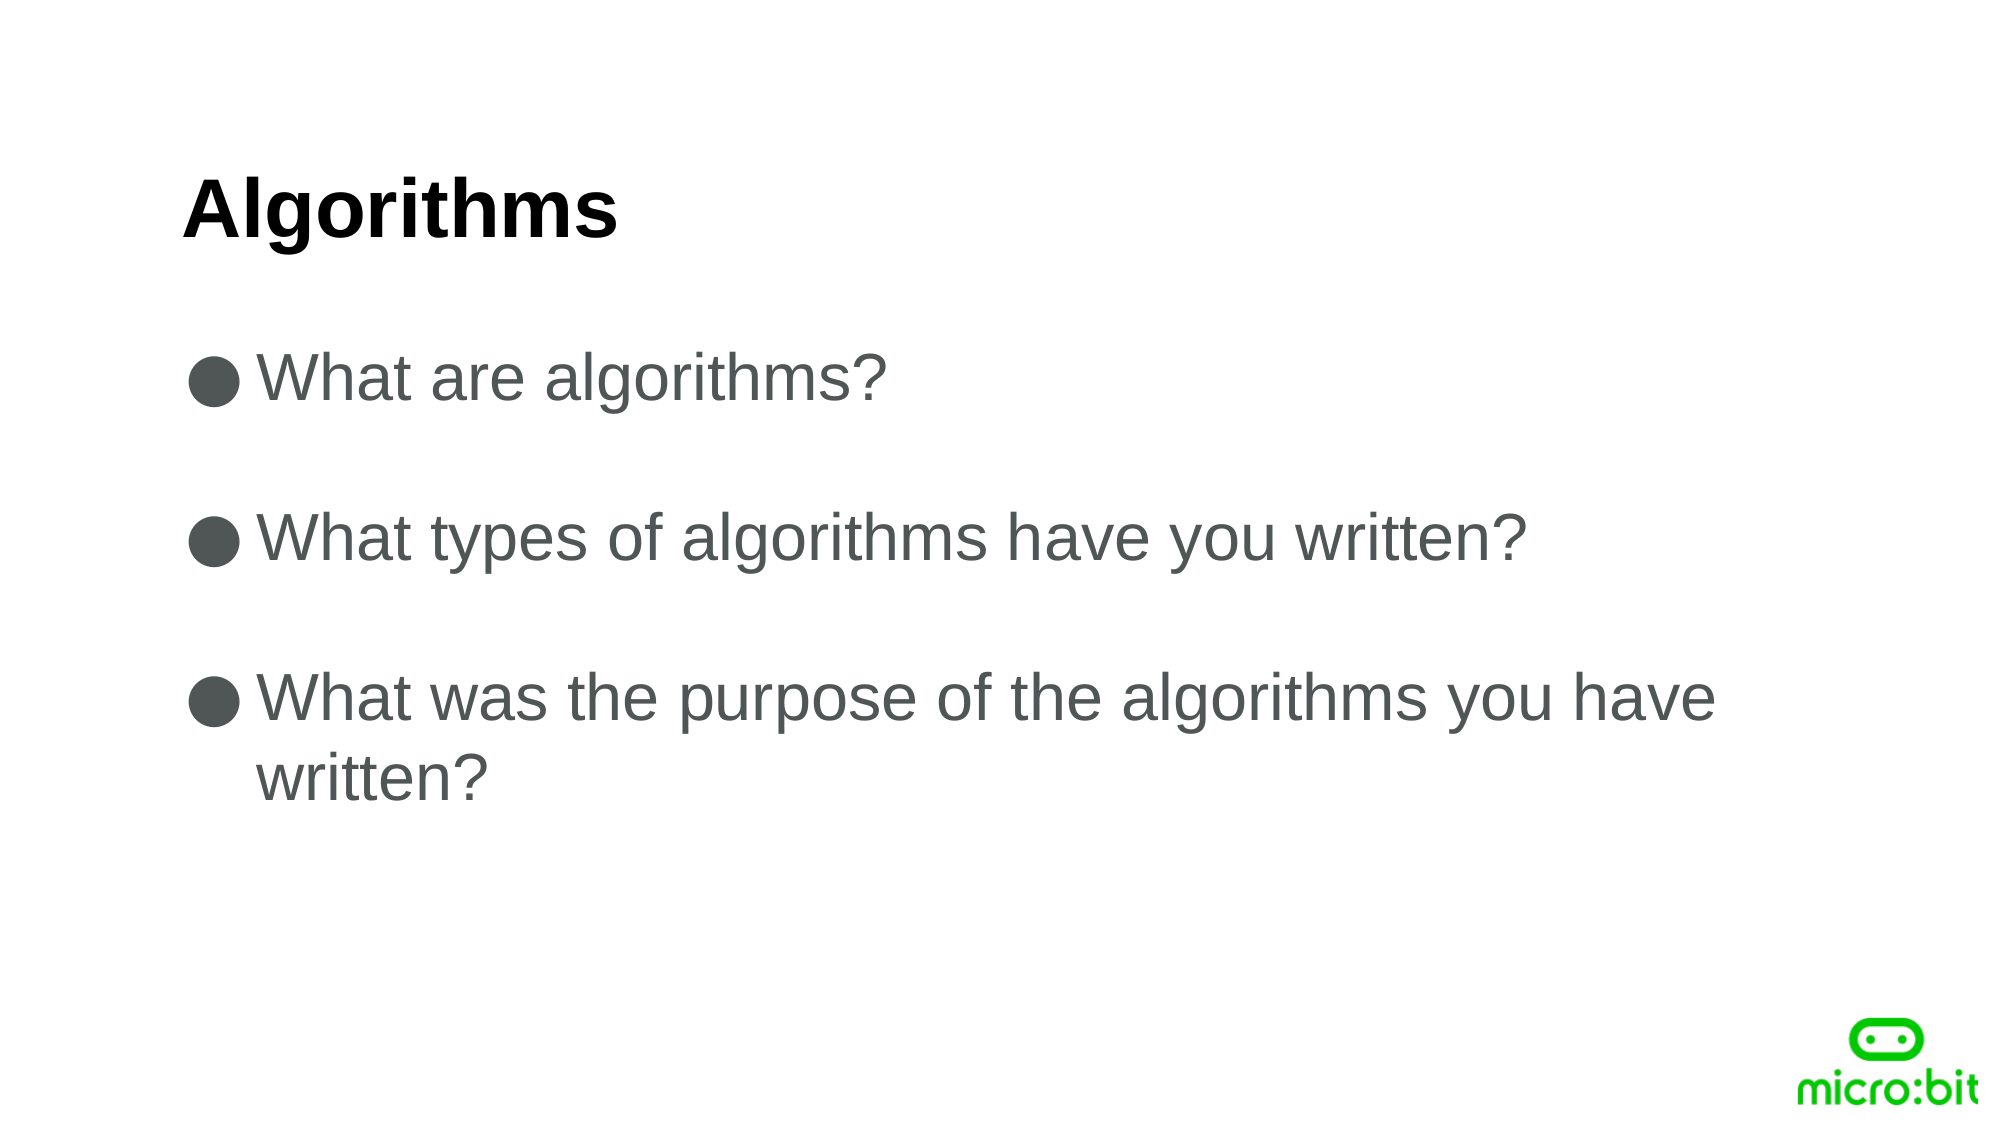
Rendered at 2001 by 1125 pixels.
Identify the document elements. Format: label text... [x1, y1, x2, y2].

text_box Algorithms What are algorithms? What types of algorithms have you written? What was the purpose of the algorithms you have written? [166, 60, 1918, 884]
picture [1797, 1017, 1978, 1106]
